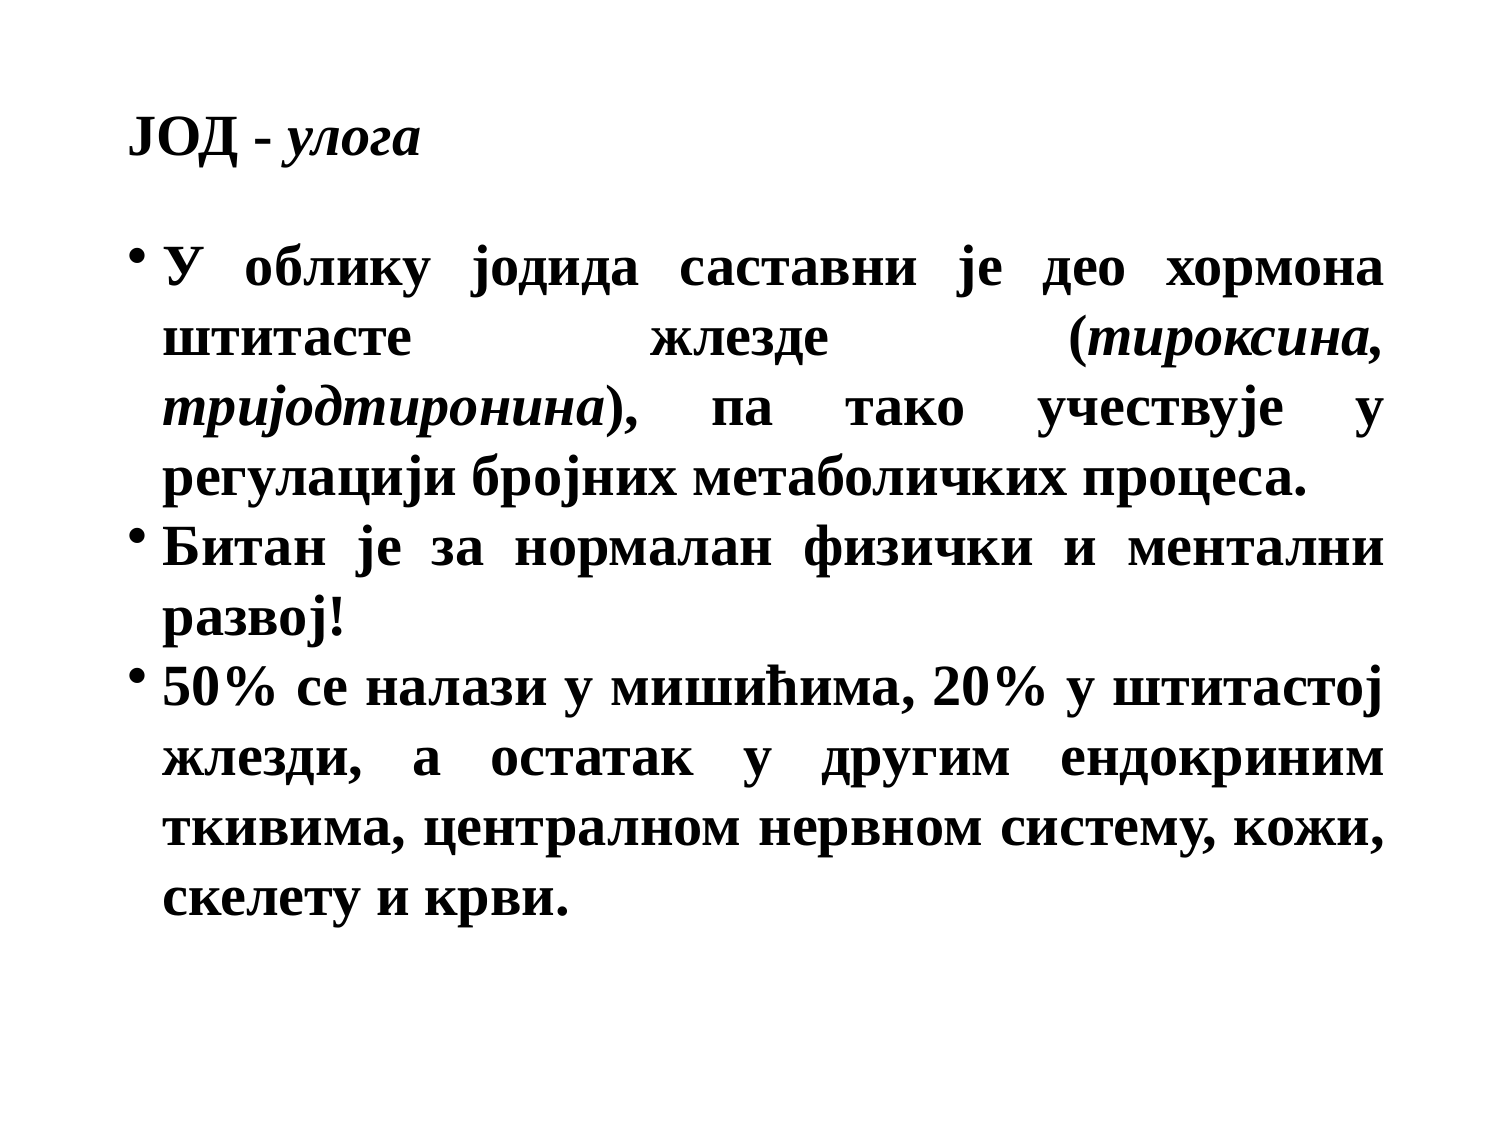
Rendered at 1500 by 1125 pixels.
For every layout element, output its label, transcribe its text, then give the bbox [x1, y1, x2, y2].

text_box ЈОД - улога У облику јодида саставни је део хормона штитасте жлезде (тироксина, тријодтиронина), па тако учествује у регулацији бројних метаболичких процеса. Битан је за нормалан физички и ментални развој! 50% се налази у мишићима, 20% у штитастој жлезди, а остатак у другим ендокриним ткивима, централном нервном систему, кожи, скелету и крви. [112, 90, 1400, 1075]
